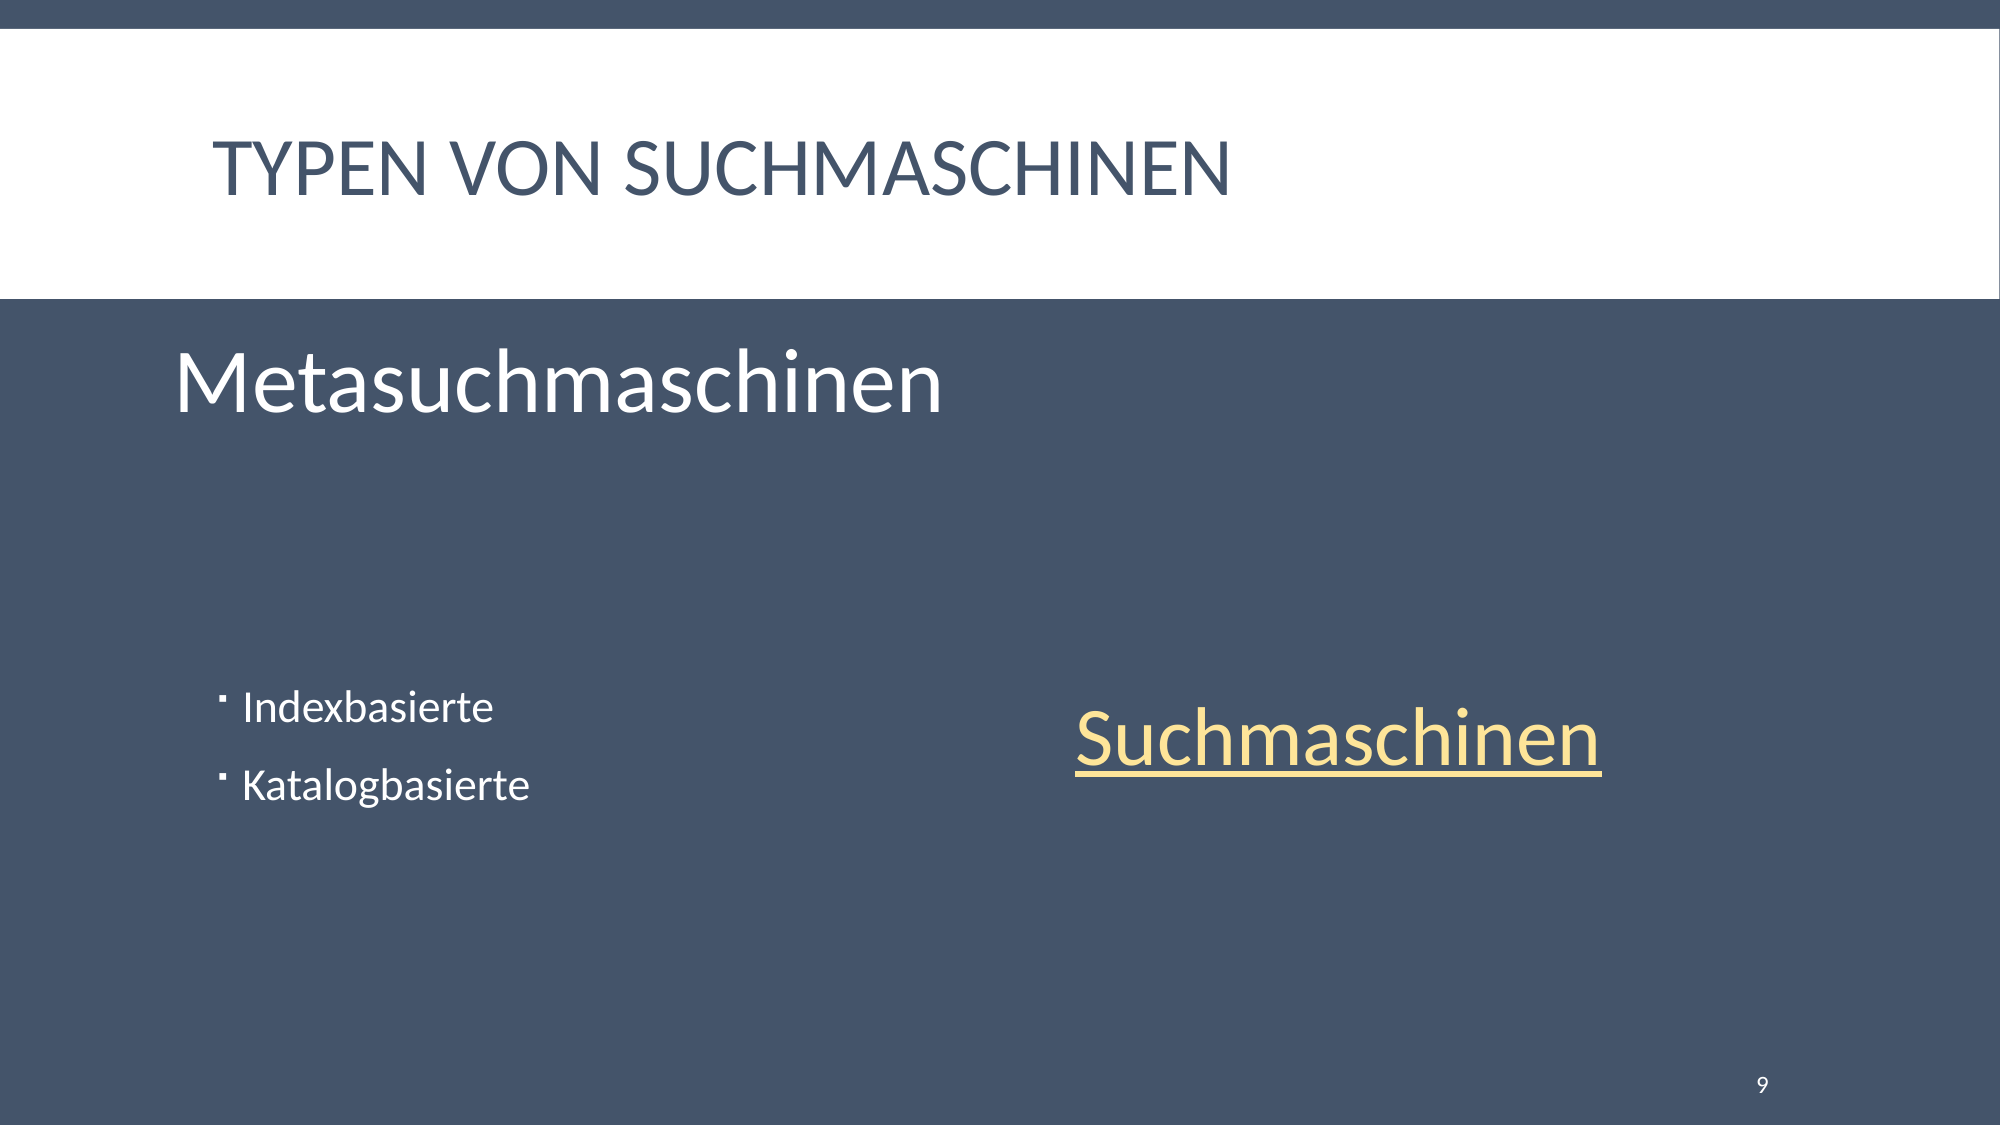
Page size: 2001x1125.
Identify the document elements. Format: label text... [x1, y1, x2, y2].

text_box Suchmaschinen [1060, 675, 1618, 790]
text_box Metasuchmaschinen [131, 313, 988, 439]
title Typen von Suchmaschinen [197, 46, 1803, 295]
slide_number 9 [1748, 1053, 1904, 1114]
list Indexbasierte Katalogbasierte [197, 675, 831, 1044]
